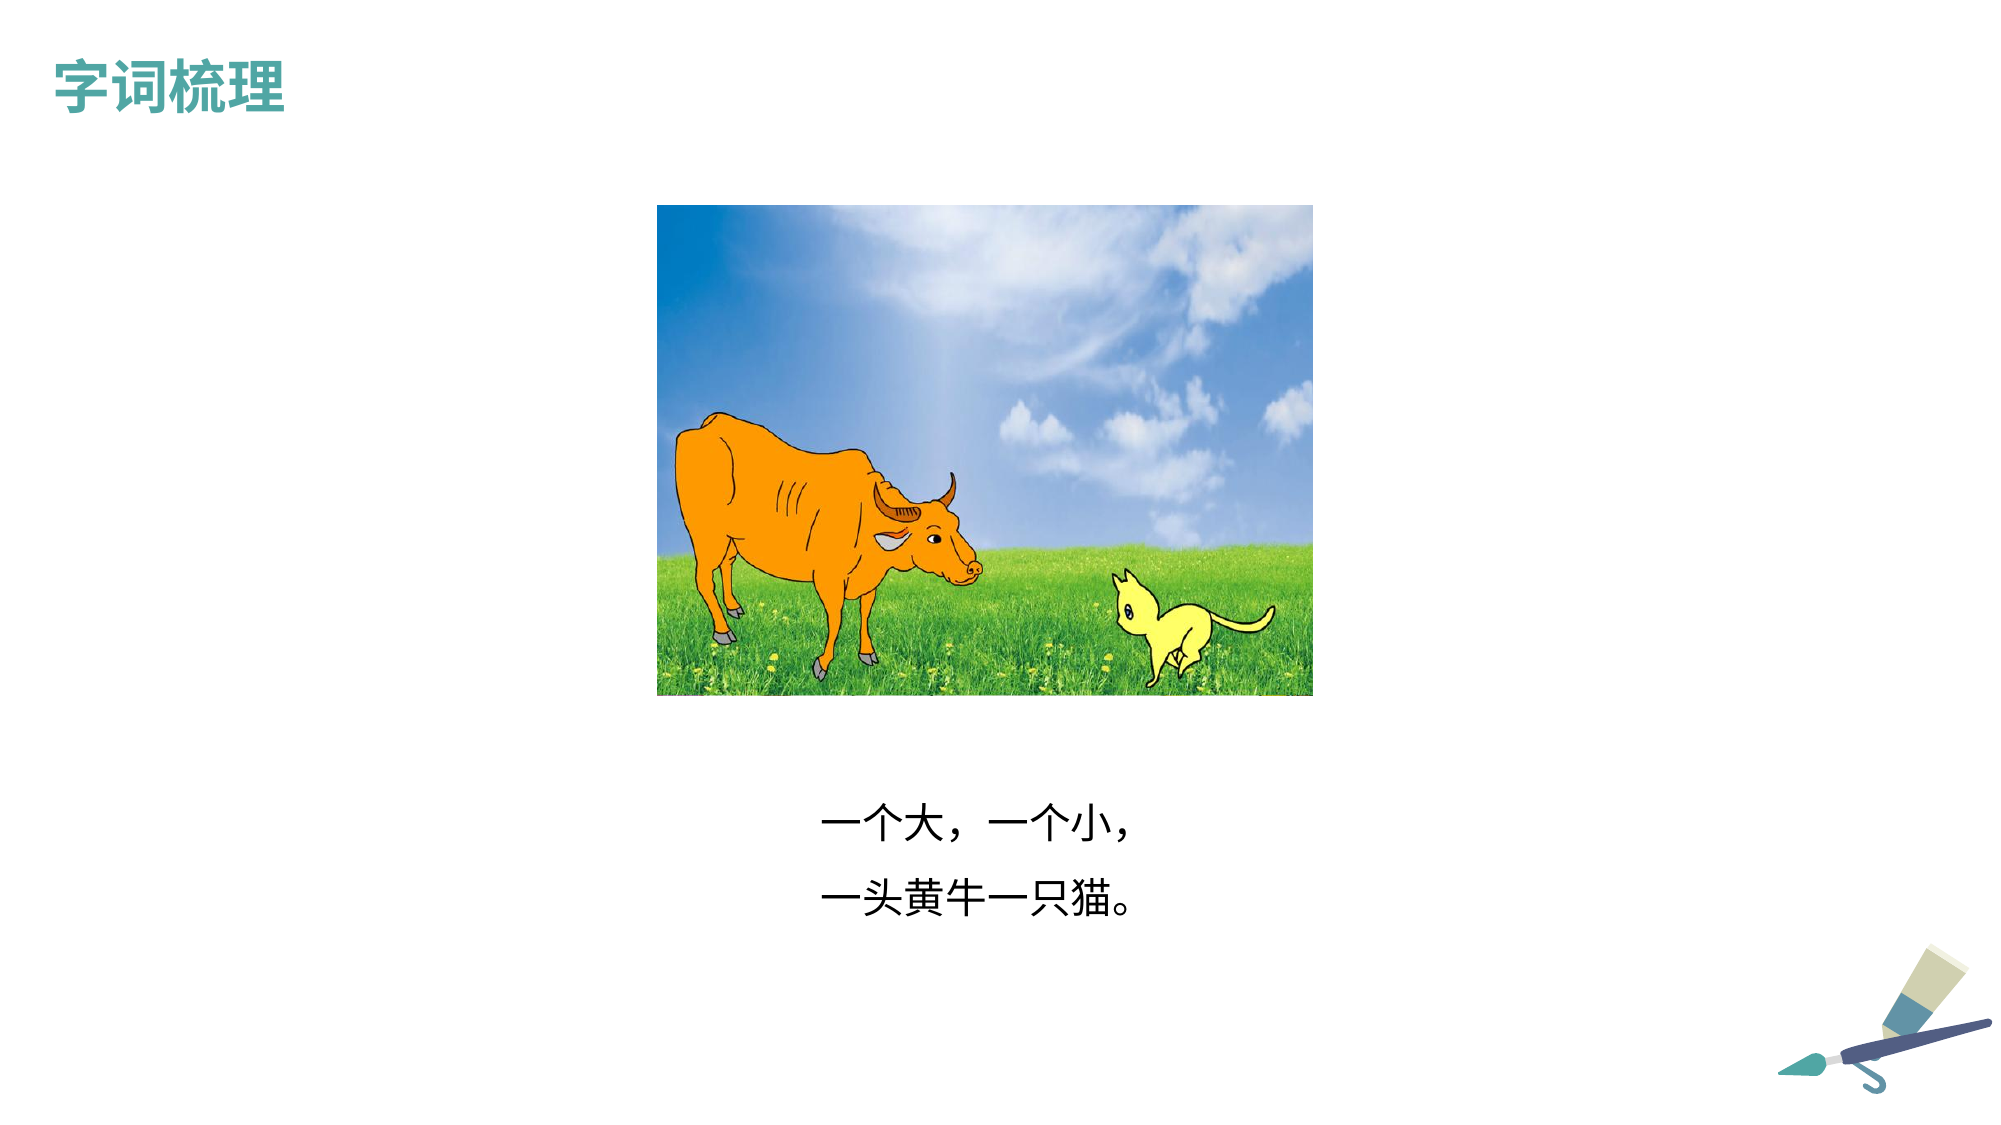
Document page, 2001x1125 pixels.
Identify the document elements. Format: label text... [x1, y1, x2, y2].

text_box 一个大，一个小， 一头黄牛一只猫。 [805, 765, 1195, 930]
picture [657, 205, 1313, 696]
text_box 字词梳理 [37, 42, 301, 128]
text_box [1811, 945, 1974, 1125]
